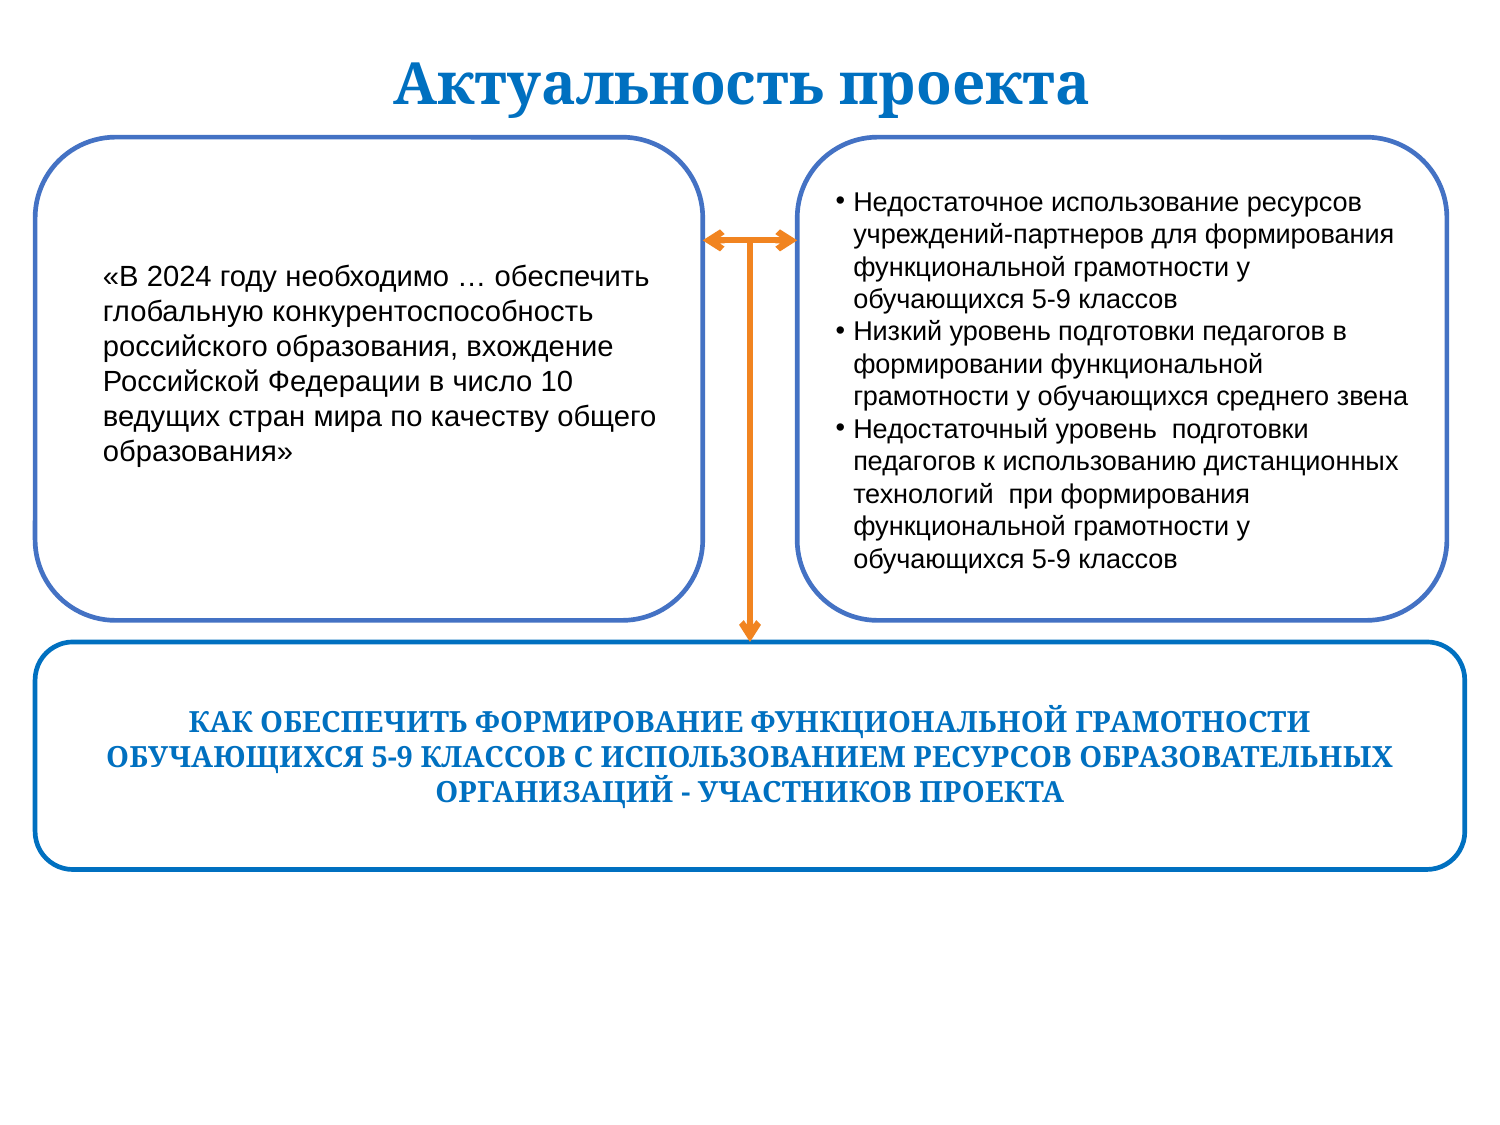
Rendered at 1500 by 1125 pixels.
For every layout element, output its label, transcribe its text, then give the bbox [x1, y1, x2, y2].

title Актуальность проекта [187, 30, 1313, 142]
text_box Недостаточное использование ресурсов учреждений-партнеров для формирования функциональной грамотности у обучающихся 5-9 классов Низкий уровень подготовки педагогов в формировании функциональной грамотности у обучающихся среднего звена Недостаточный уровень подготовки педагогов к использованию дистанционных технологий при формирования функциональной грамотности у обучающихся 5-9 классов [796, 136, 1448, 622]
text_box КАК ОБЕСПЕЧИТЬ ФОРМИРОВАНИЕ ФУНКЦИОНАЛЬНОЙ ГРАМОТНОСТИ ОБУЧАЮЩИХСЯ 5-9 КЛАССОВ С ИСПОЛЬЗОВАНИЕМ РЕСУРСОВ ОБРАЗОВАТЕЛЬНЫХ ОРГАНИЗАЦИЙ - УЧАСТНИКОВ ПРОЕКТА [34, 640, 1466, 871]
text_box «В 2024 году необходимо … обеспечить глобальную конкурентоспособность российского образования, вхождение Российской Федерации в число 10 ведущих стран мира по качеству общего образования» [34, 136, 704, 622]
